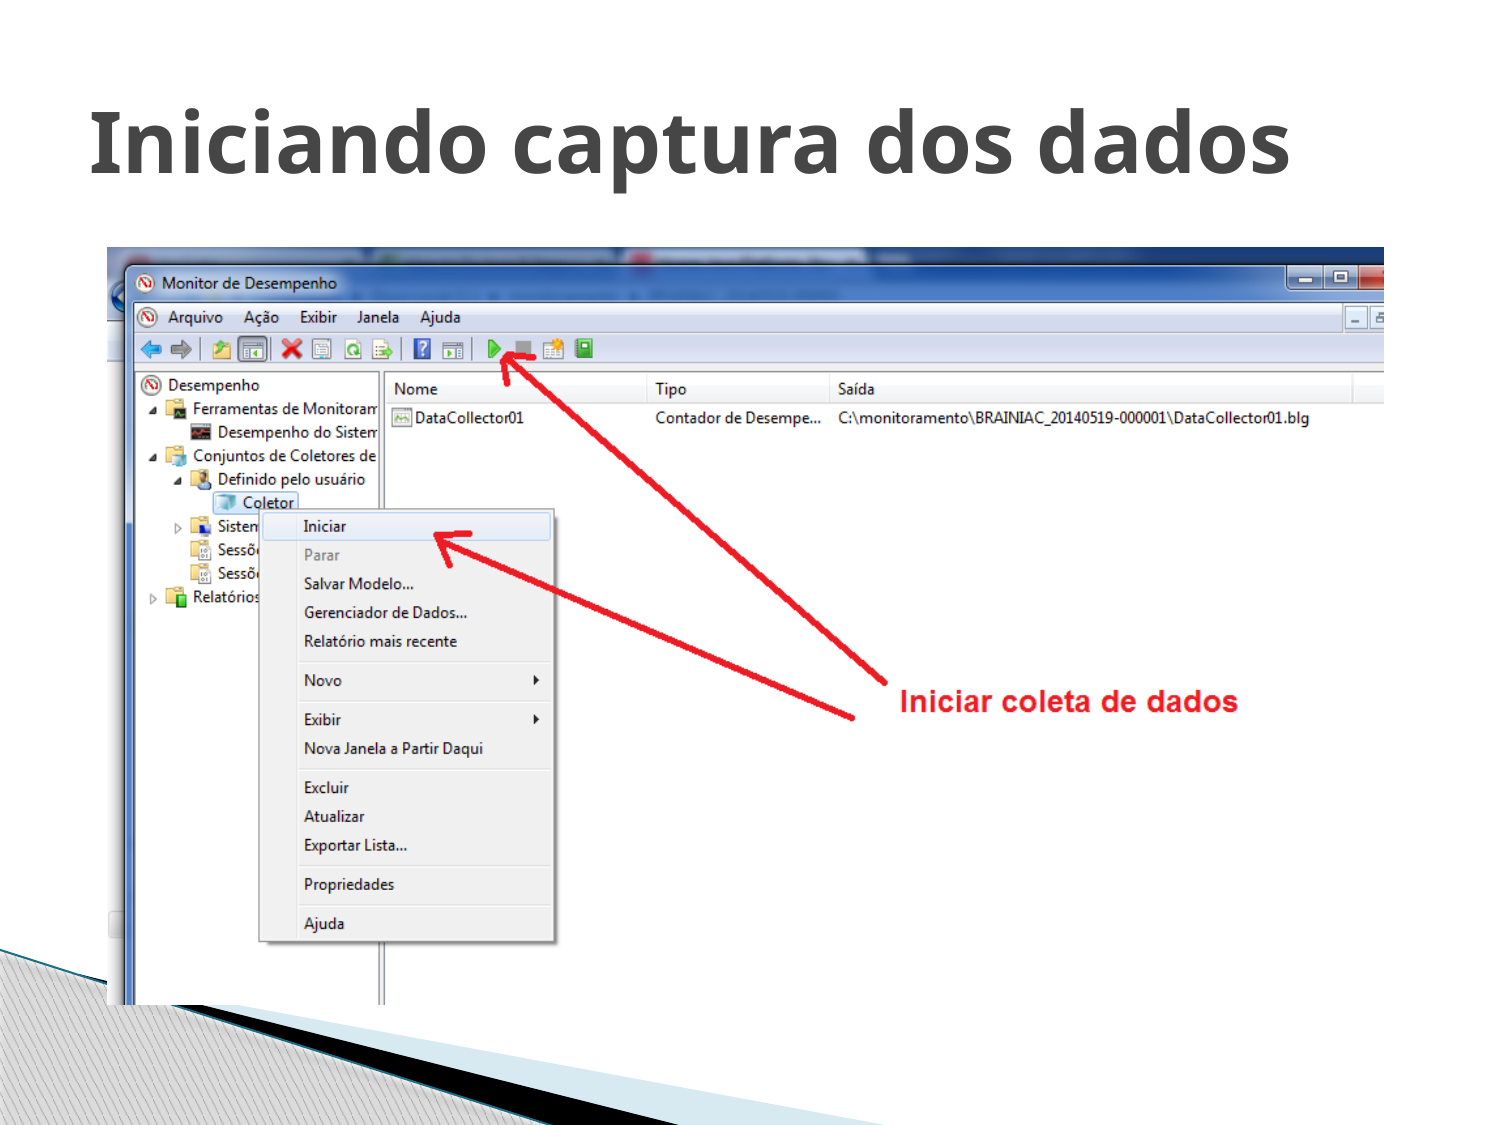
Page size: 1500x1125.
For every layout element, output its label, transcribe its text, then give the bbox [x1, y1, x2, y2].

picture [107, 247, 1384, 1005]
title Iniciando captura dos dados [75, 45, 1425, 233]
